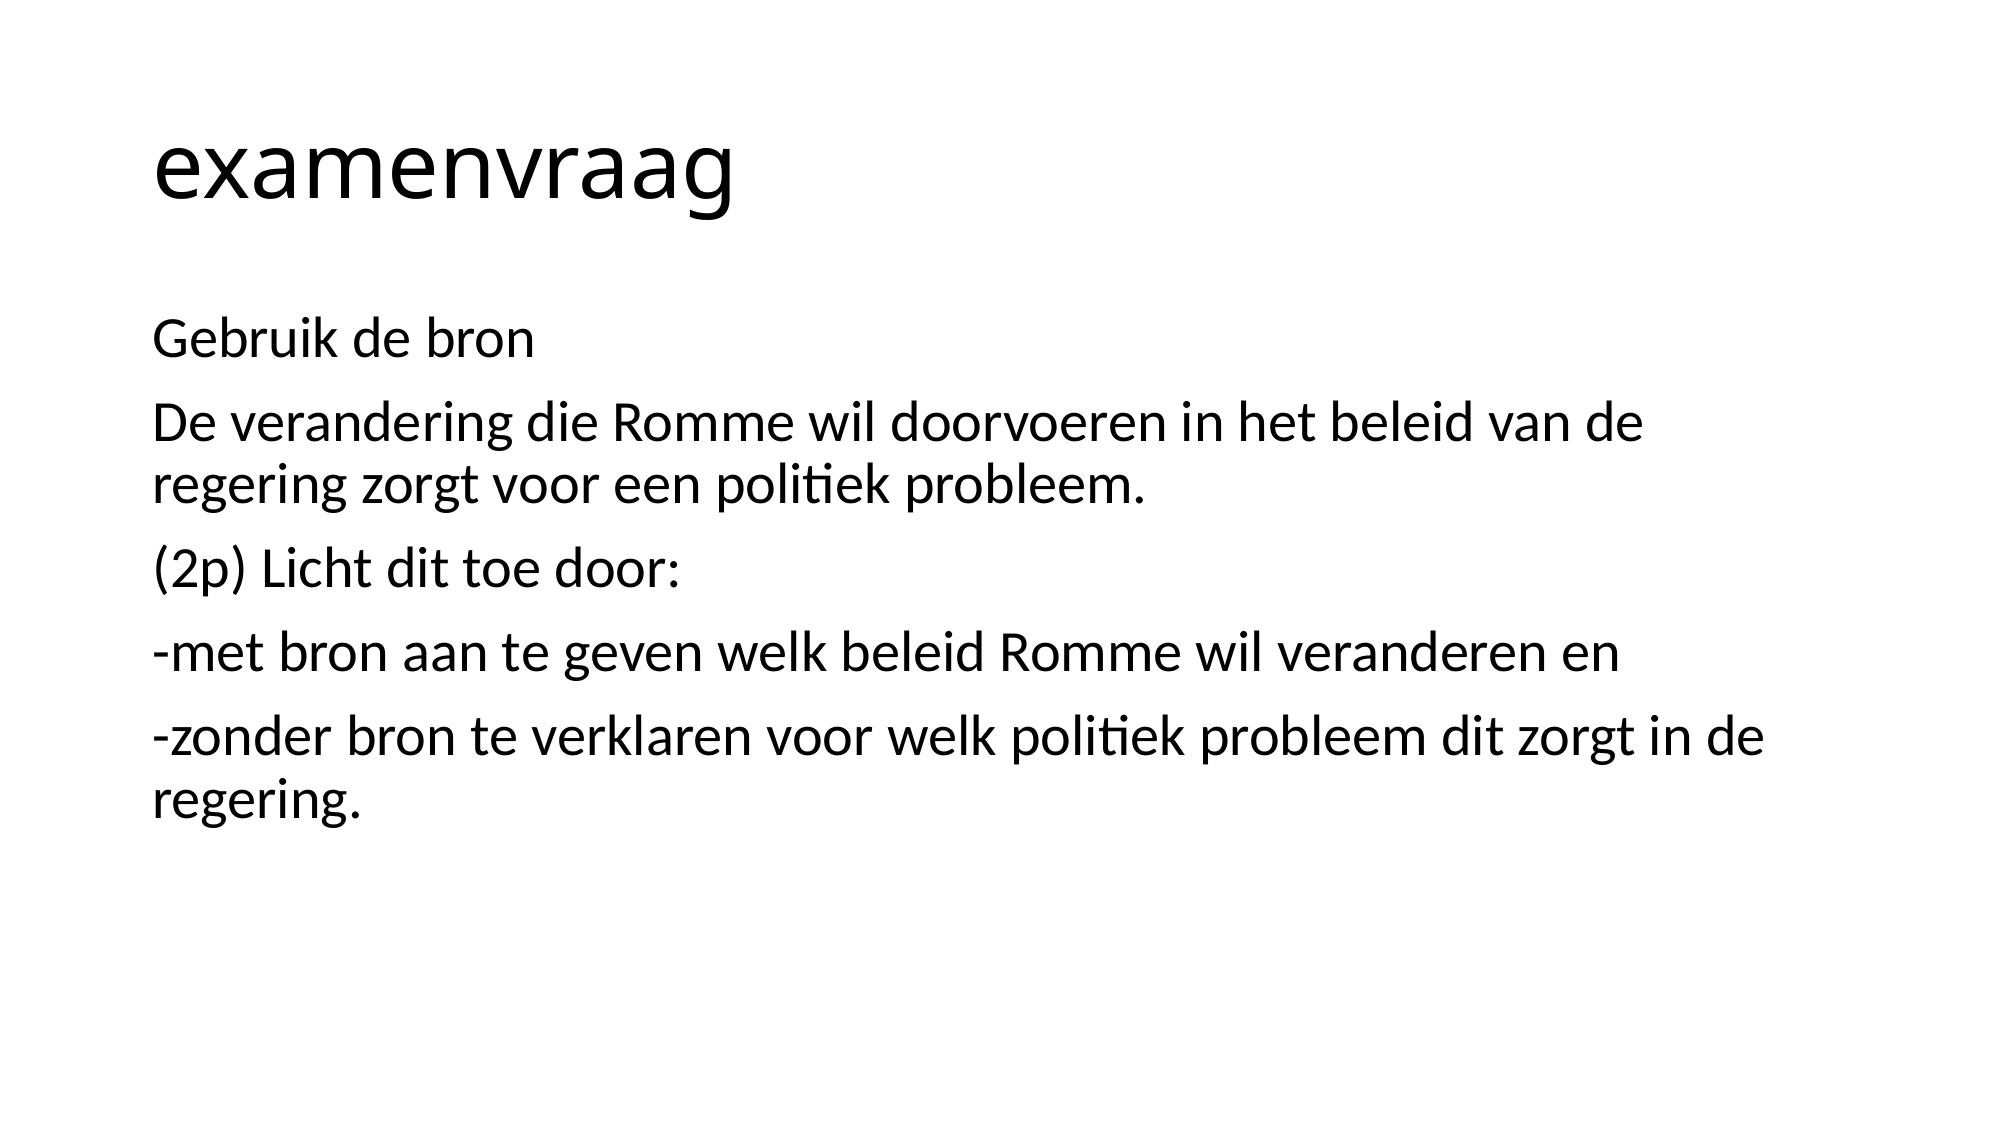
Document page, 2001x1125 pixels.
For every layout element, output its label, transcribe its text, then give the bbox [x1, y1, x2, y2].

title examenvraag [137, 59, 1863, 278]
list Gebruik de bron De verandering die Romme wil doorvoeren in het beleid van de regering zorgt voor een politiek probleem. (2p) Licht dit toe door: -met bron aan te geven welk beleid Romme wil veranderen en -zonder bron te verklaren voor welk politiek probleem dit zorgt in de regering. [137, 299, 1863, 1014]
